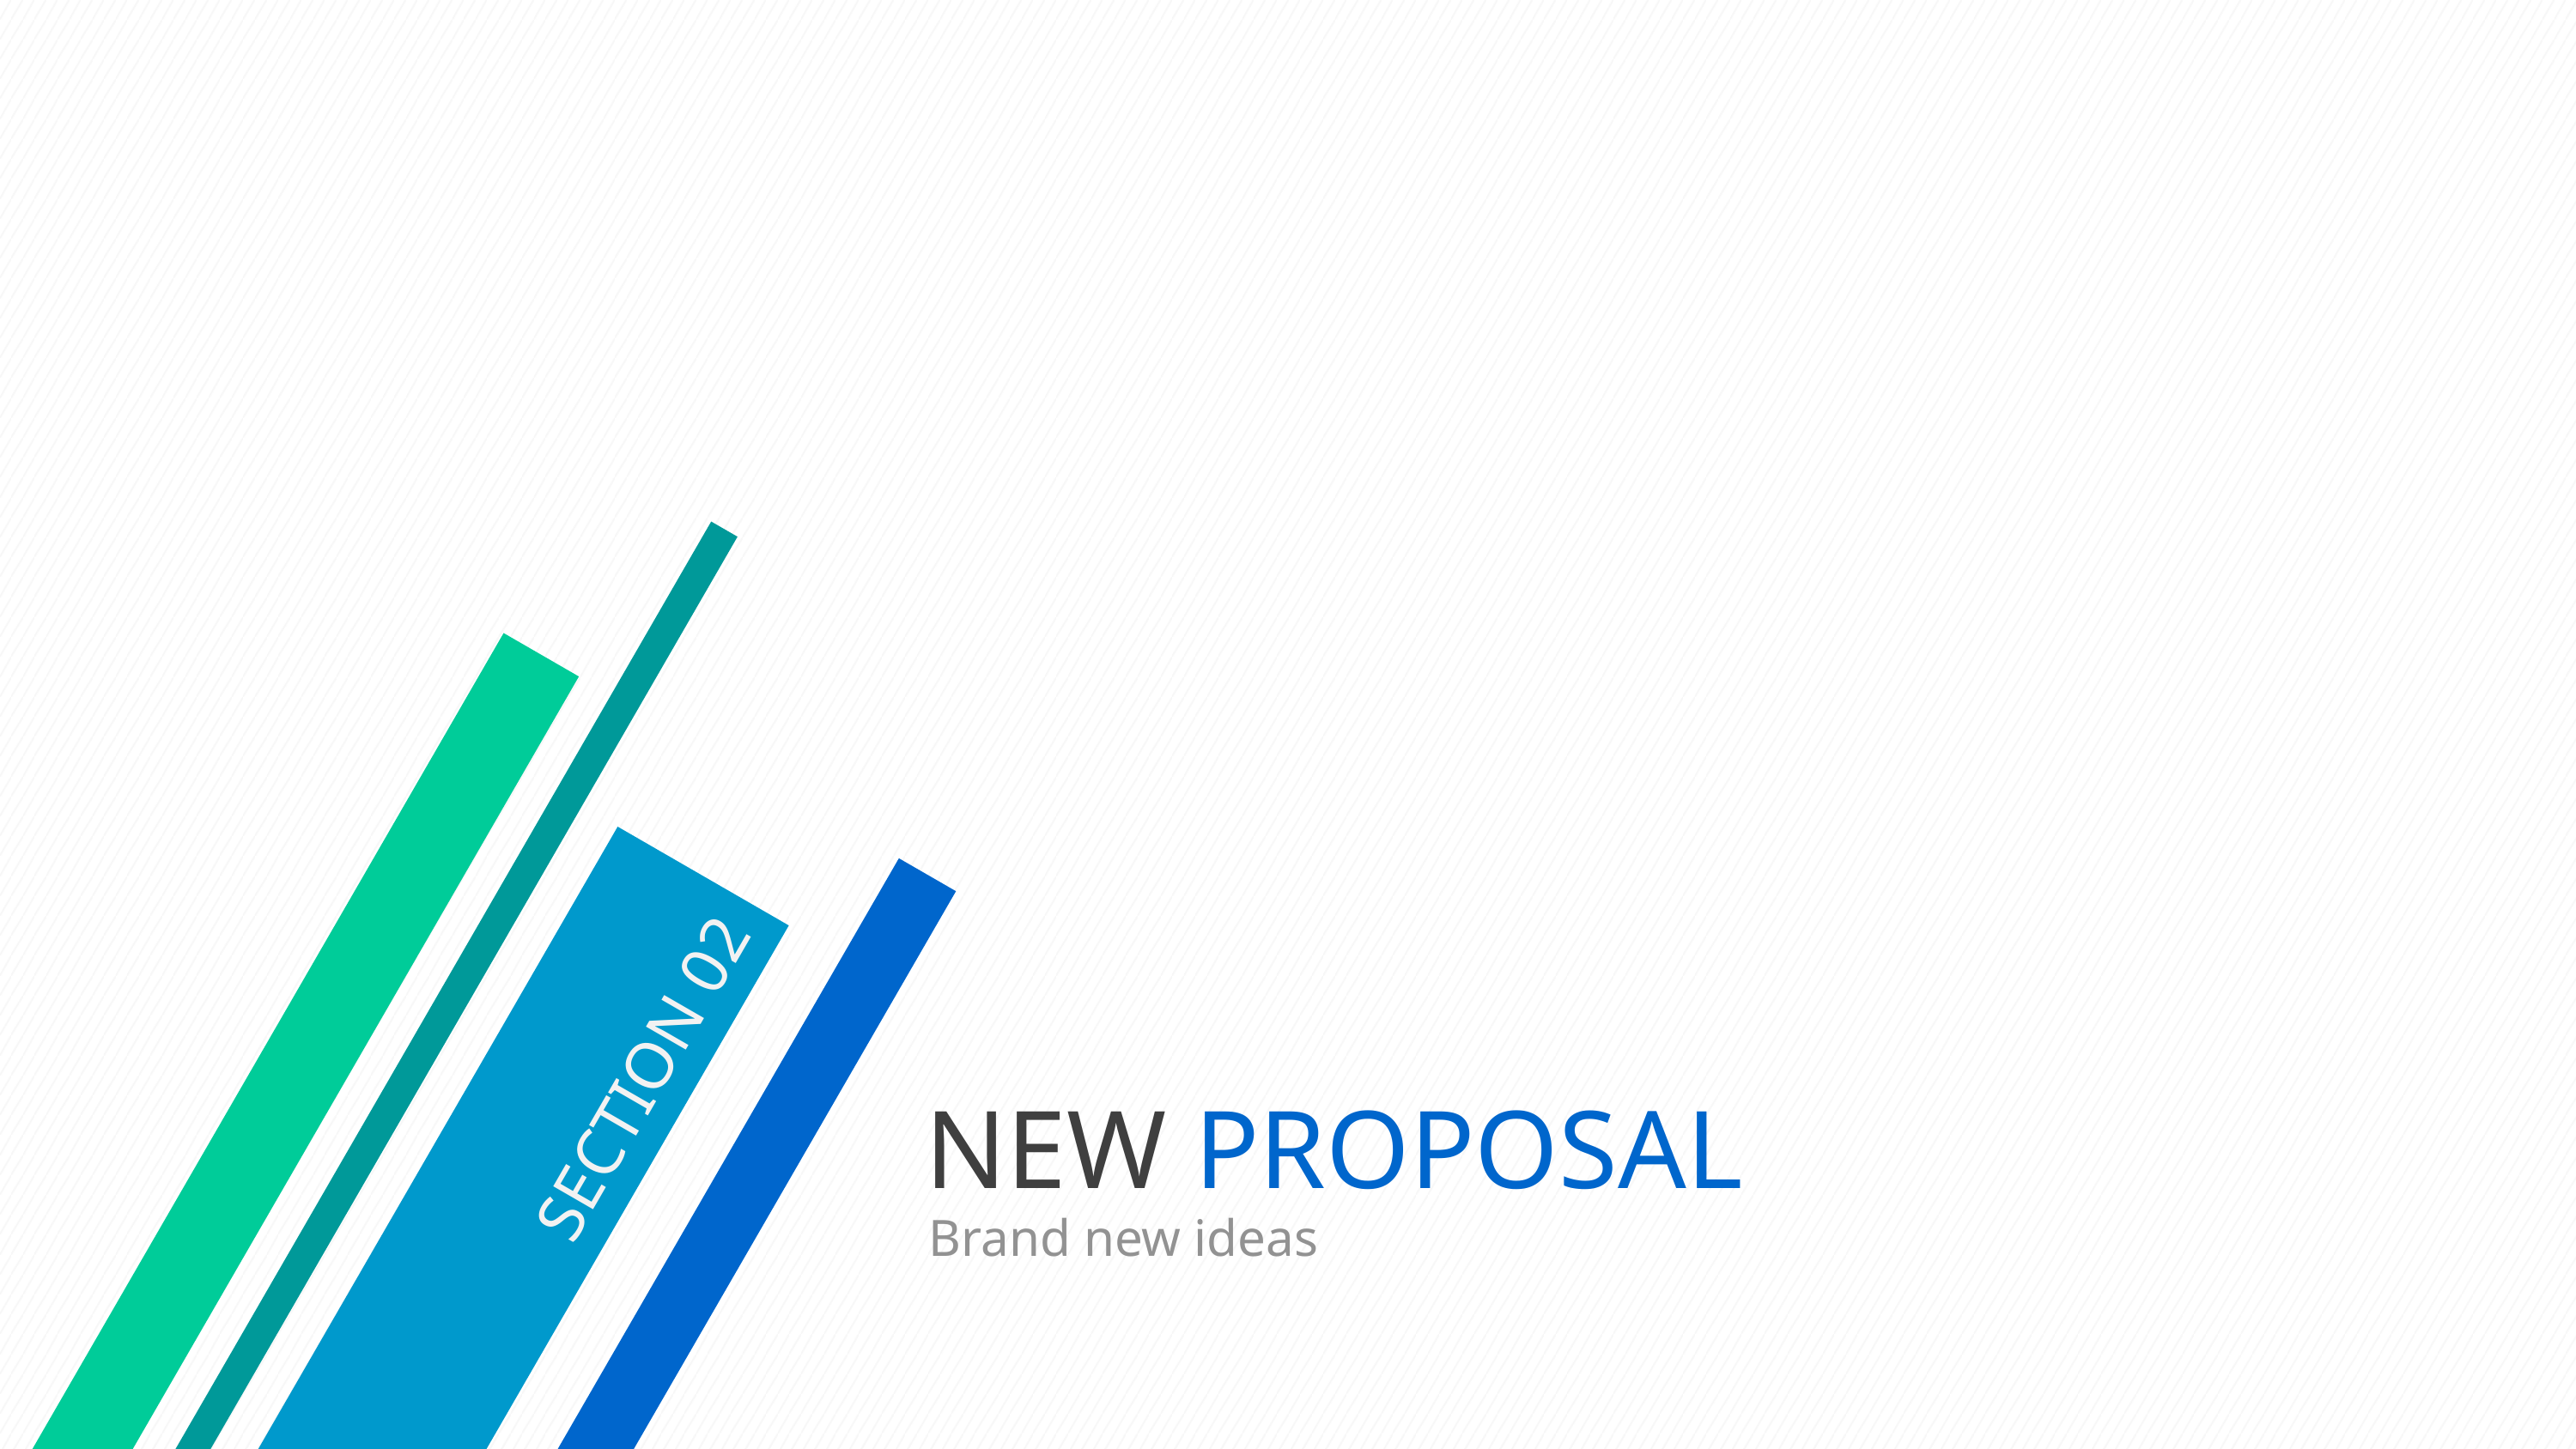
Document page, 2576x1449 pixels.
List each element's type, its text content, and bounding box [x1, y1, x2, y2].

list SECTION 02 [367, 876, 786, 1449]
picture [0, 0, 2576, 1449]
title NEW PROPOSAL [902, 878, 2332, 1222]
subtitle Brand new ideas [905, 1200, 2414, 1373]
